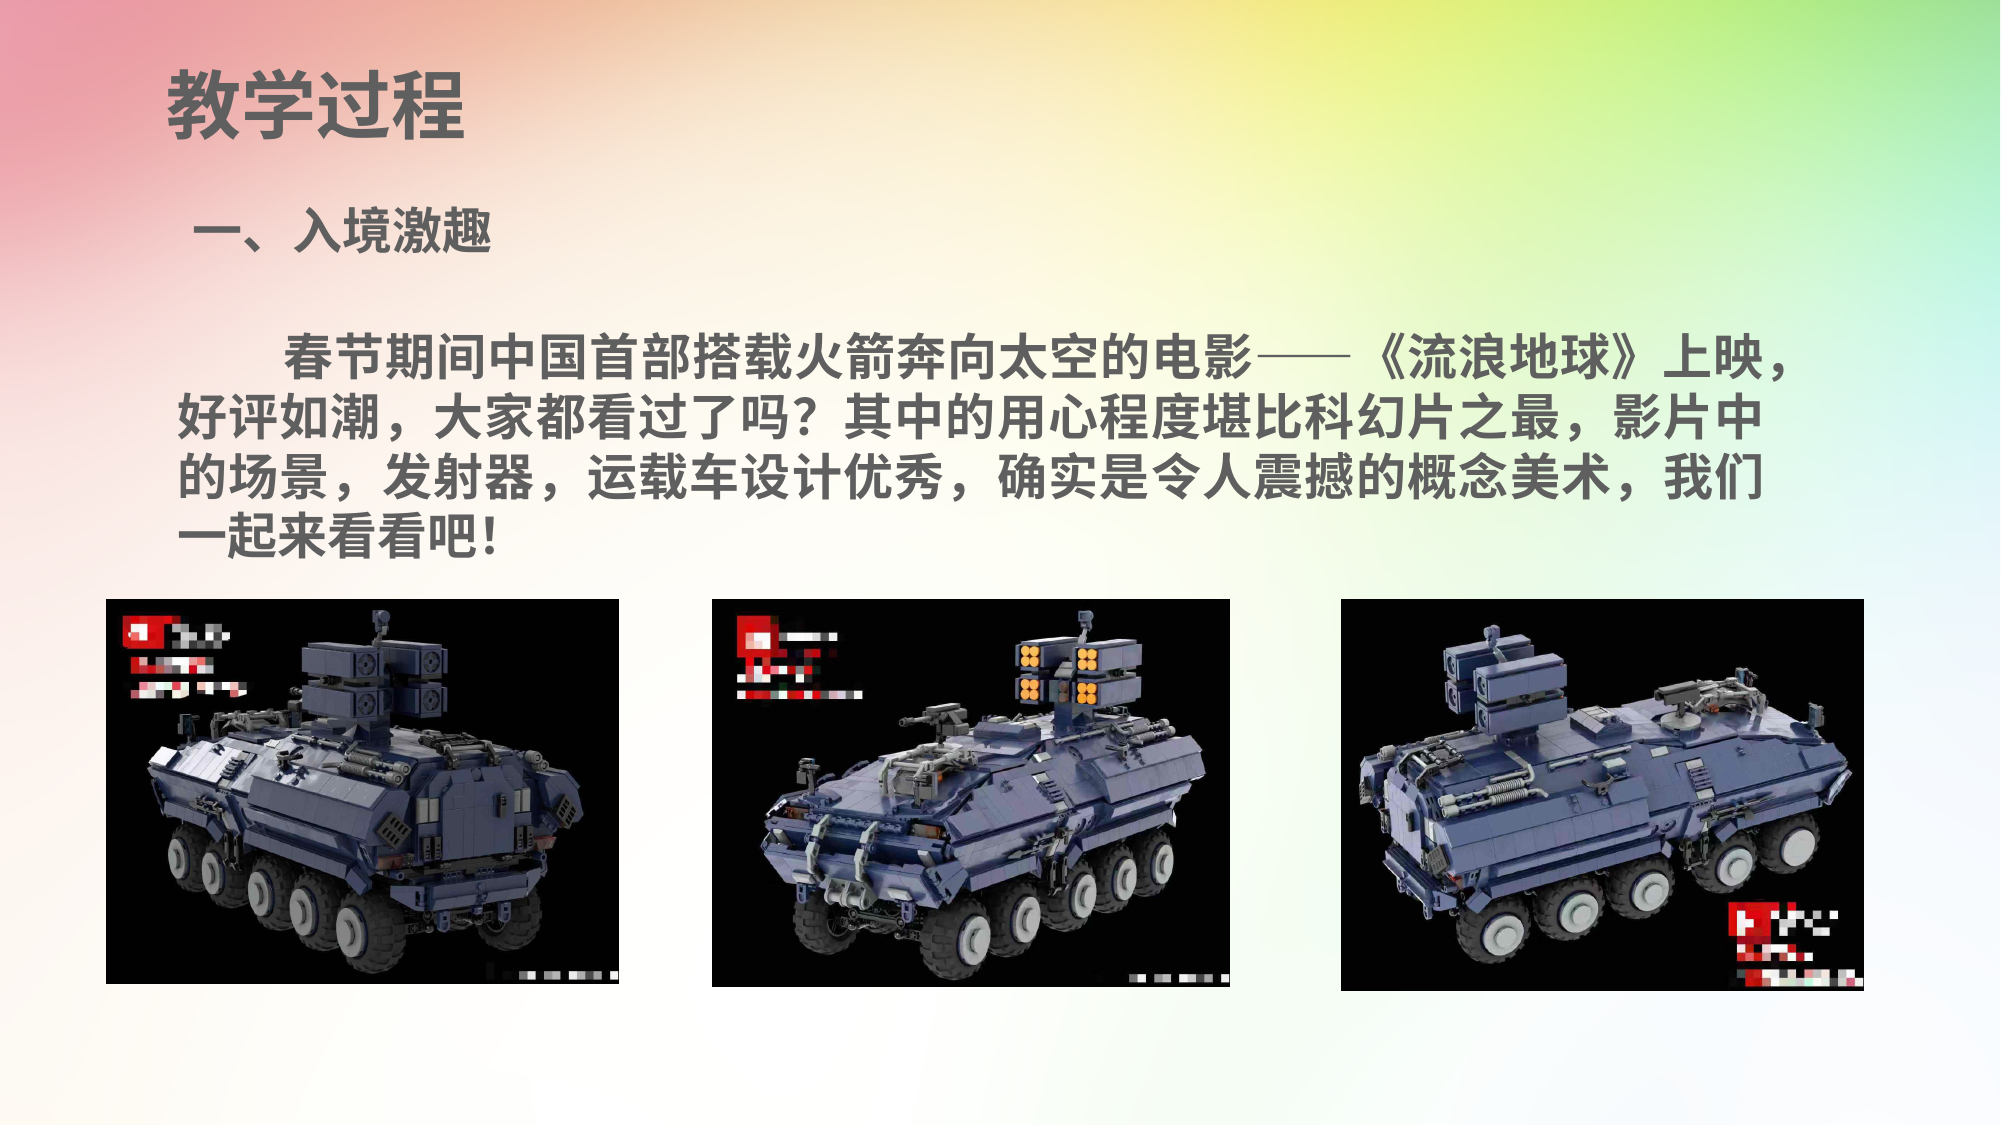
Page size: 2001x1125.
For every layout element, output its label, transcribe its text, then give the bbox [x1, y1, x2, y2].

text_box 教学过程 [48, 61, 713, 222]
text_box 一、入境激趣 [157, 199, 823, 361]
picture [0, 0, 2001, 1125]
text_box 春节期间中国首部搭载火箭奔向太空的电影——《流浪地球》上映，好评如潮，大家都看过了吗？其中的用心程度堪比科幻片之最，影片中的场景，发射器，运载车设计优秀，确实是令人震撼的概念美术，我们一起来看看吧！ [162, 257, 1781, 573]
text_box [106, 599, 1864, 991]
